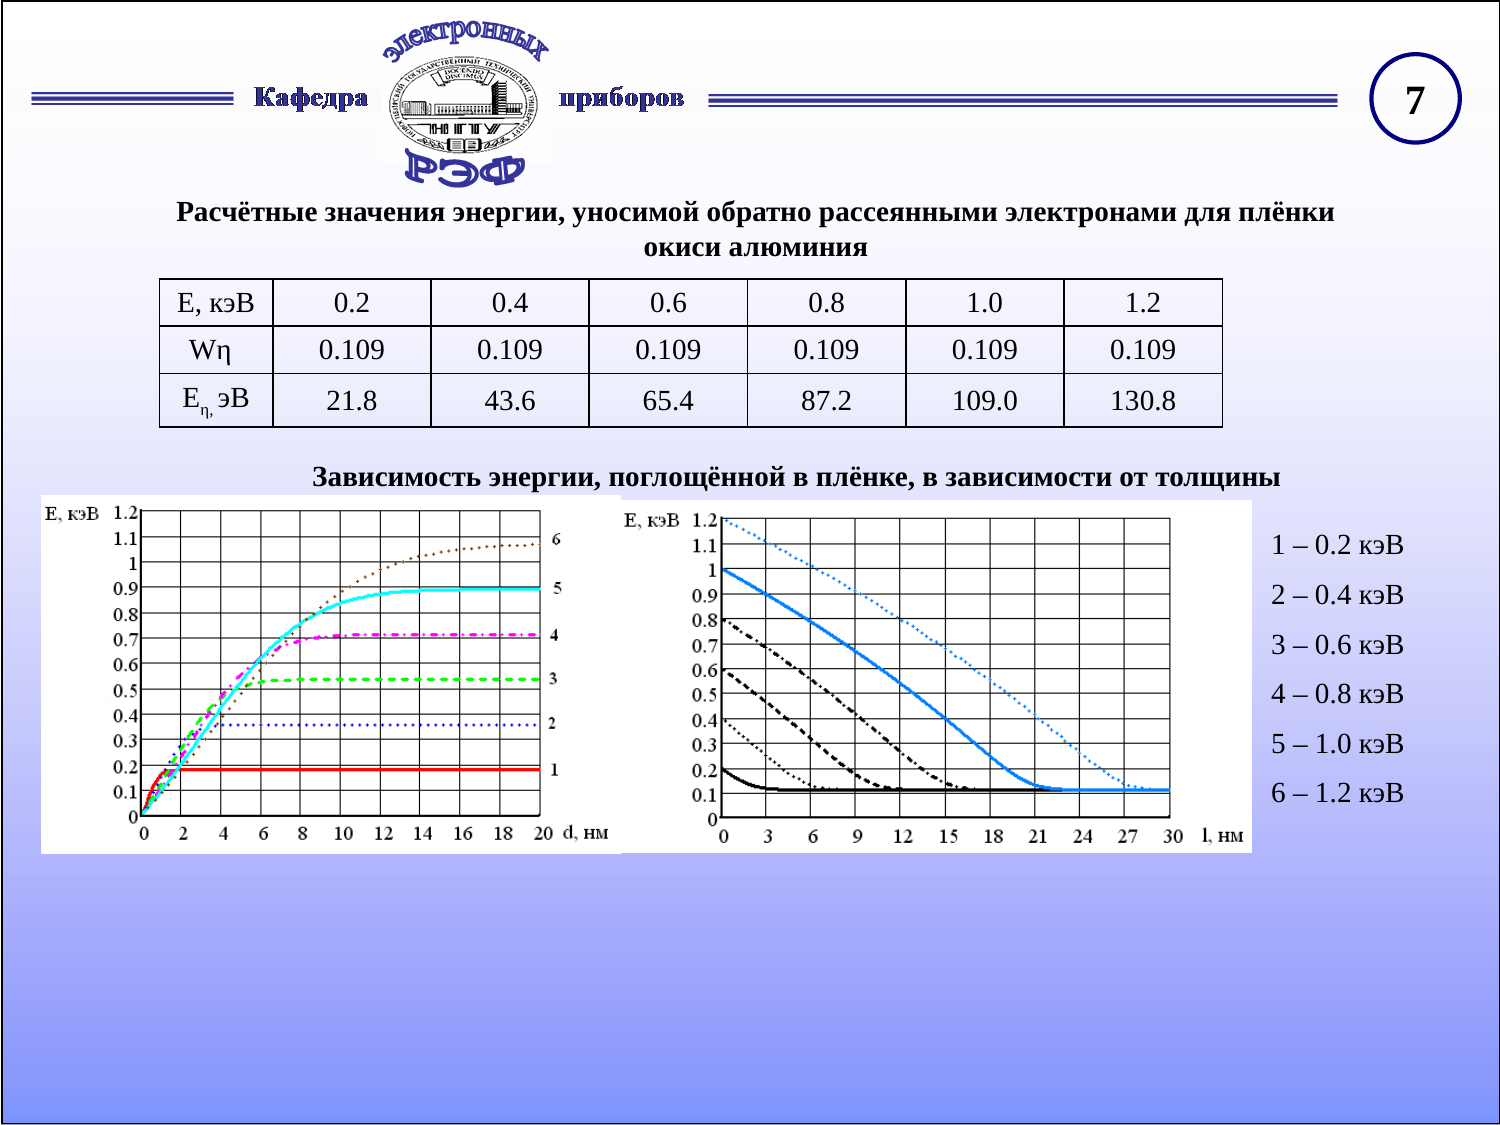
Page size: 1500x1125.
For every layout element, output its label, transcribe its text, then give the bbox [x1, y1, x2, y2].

table_cell 0.109 [1065, 327, 1222, 373]
text_box Зависимость энергии, поглощённой в плёнке, в зависимости от толщины [212, 450, 1382, 500]
table_header 0.8 [748, 280, 905, 325]
table_cell 0.109 [907, 327, 1063, 373]
table_header 0.2 [274, 280, 430, 325]
table_cell 0.109 [274, 327, 430, 373]
table_header 0.6 [590, 280, 747, 325]
table_header 0.4 [432, 280, 588, 325]
table_header 1.2 [1065, 280, 1222, 325]
table_cell 0.109 [432, 327, 588, 373]
table_cell 0.109 [590, 327, 747, 373]
table_cell 130.8 [1065, 374, 1222, 426]
table_cell 21.8 [274, 374, 430, 426]
table_cell Wη [160, 327, 272, 373]
table_cell 87.2 [748, 374, 905, 426]
table_cell Eη, эВ [160, 374, 272, 426]
table_cell 65.4 [590, 374, 747, 426]
table_cell 0.109 [748, 327, 905, 373]
text_box Расчётные значения энергии, уносимой обратно рассеянными электронами для плёнки окиси алюминия [159, 184, 1353, 270]
table_header E, кэВ [160, 280, 272, 325]
table_cell 109.0 [907, 374, 1063, 426]
table_header 1.0 [907, 280, 1063, 325]
text_box 7 [1371, 54, 1460, 143]
text_box 1 – 0.2 кэВ 2 – 0.4 кэВ 3 – 0.6 кэВ 4 – 0.8 кэВ 5 – 1.0 кэВ 6 – 1.2 кэВ [1256, 518, 1421, 816]
picture [0, 0, 1500, 1125]
table_cell 43.6 [432, 374, 588, 426]
